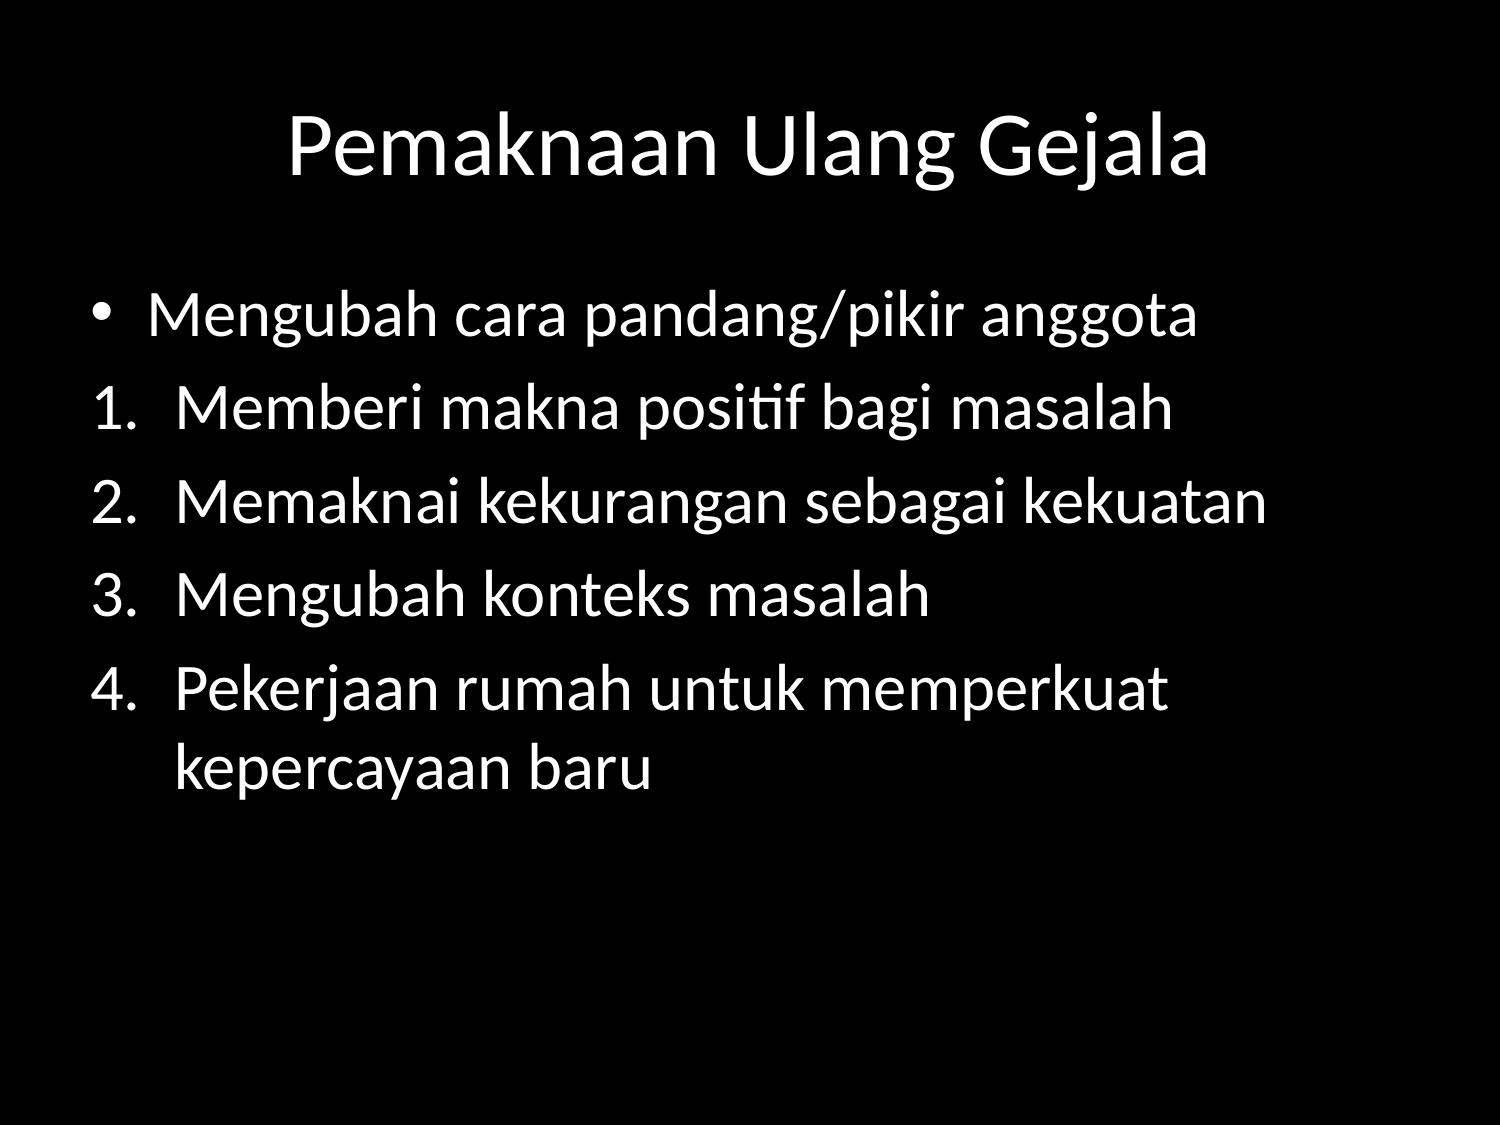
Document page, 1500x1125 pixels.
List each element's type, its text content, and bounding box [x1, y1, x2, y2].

title Pemaknaan Ulang Gejala [75, 45, 1425, 233]
list Mengubah cara pandang/pikir anggota Memberi makna positif bagi masalah Memaknai kekurangan sebagai kekuatan Mengubah konteks masalah Pekerjaan rumah untuk memperkuat kepercayaan baru [75, 262, 1425, 1005]
